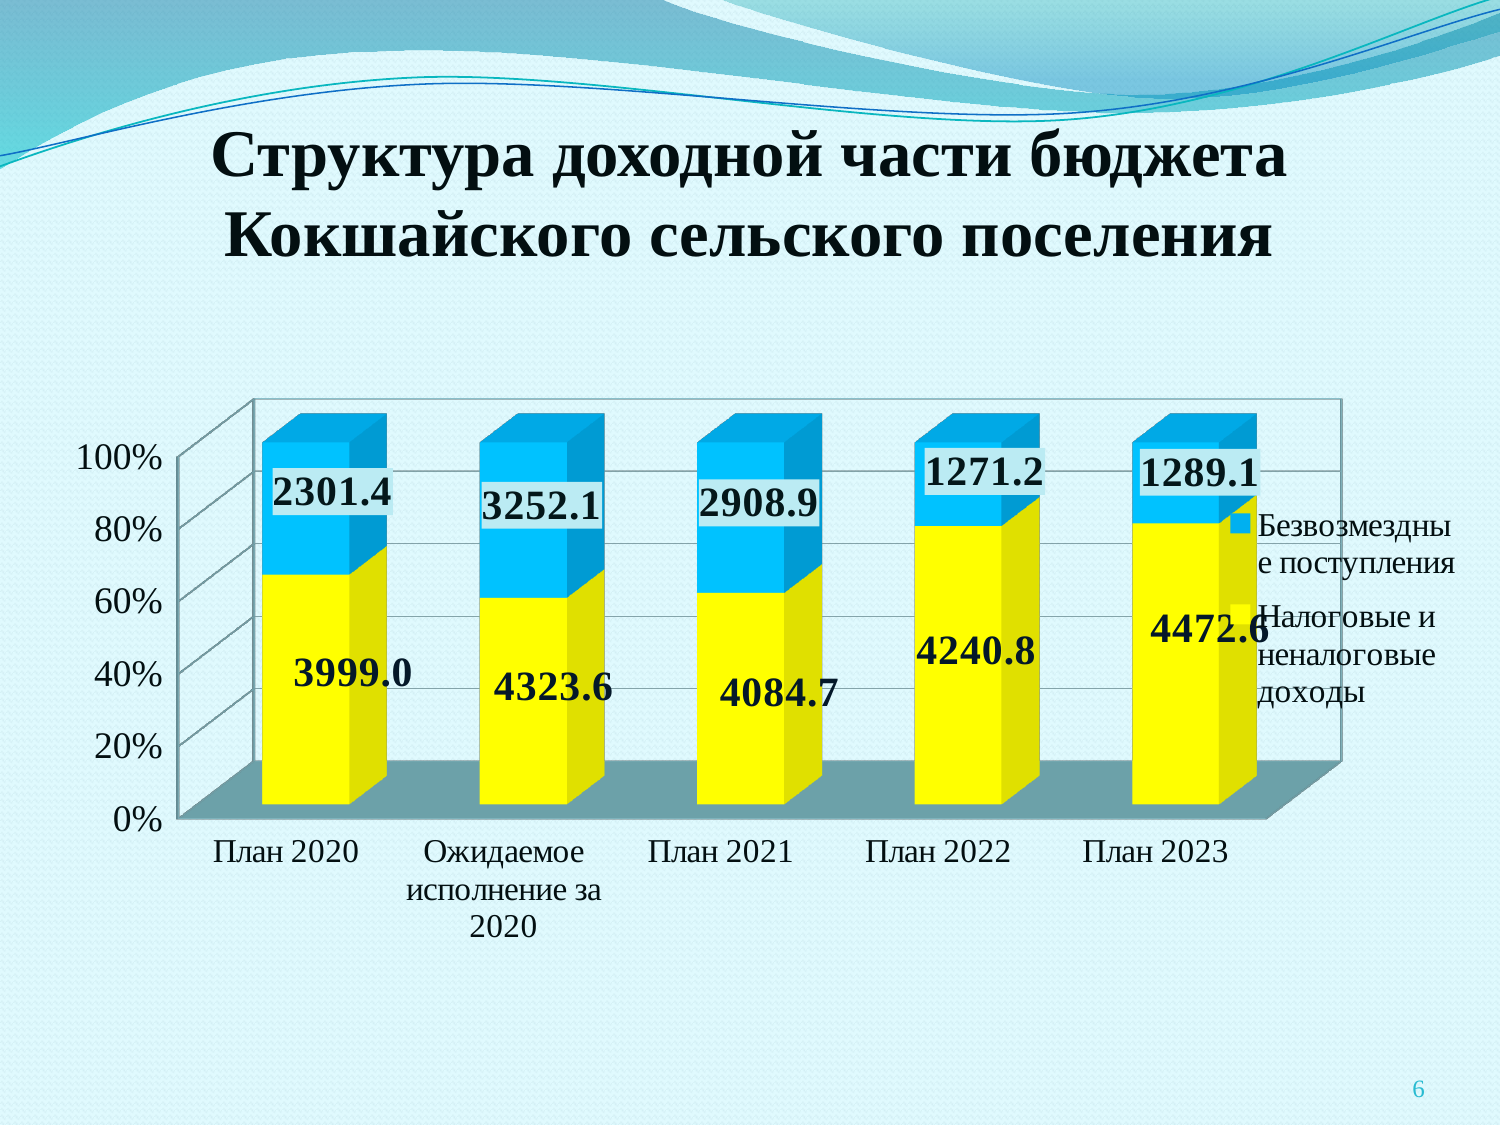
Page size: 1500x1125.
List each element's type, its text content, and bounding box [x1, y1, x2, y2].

slide_number 6 [1299, 1085, 1425, 1103]
chart [23, 351, 1477, 1072]
title Структура доходной части бюджета Кокшайского сельского поселения [75, 70, 1425, 270]
